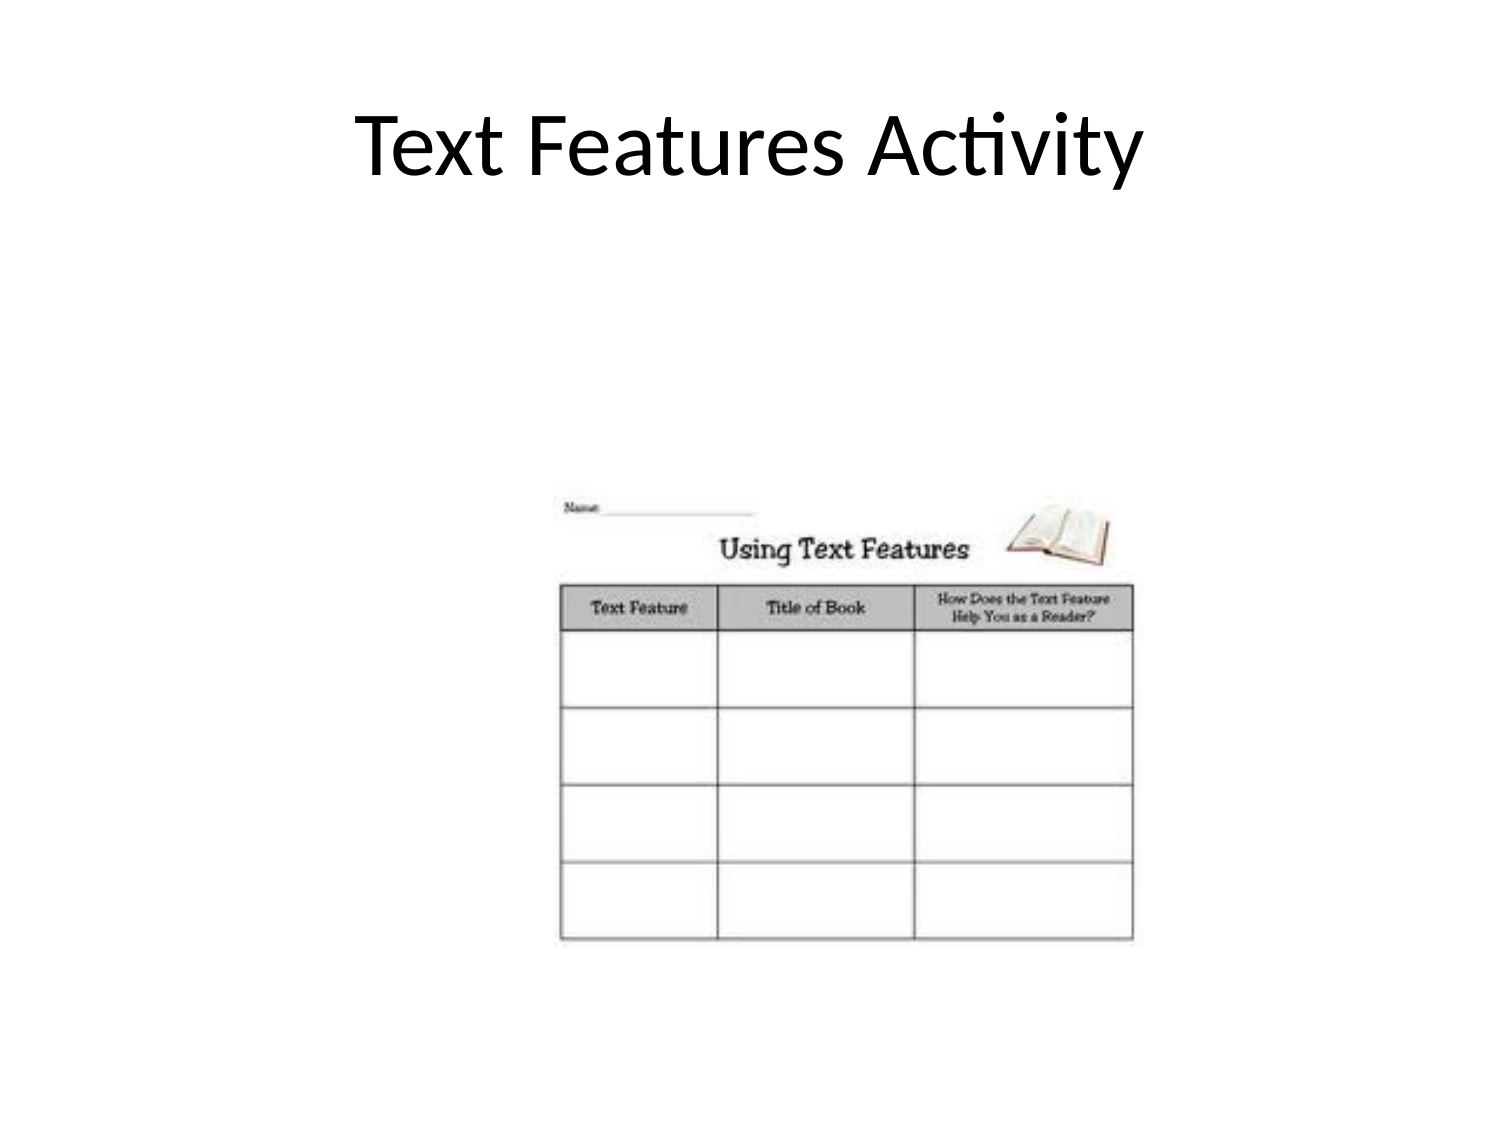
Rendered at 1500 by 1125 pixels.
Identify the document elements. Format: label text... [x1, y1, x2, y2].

title Text Features Activity [75, 45, 1425, 233]
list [552, 477, 1144, 947]
